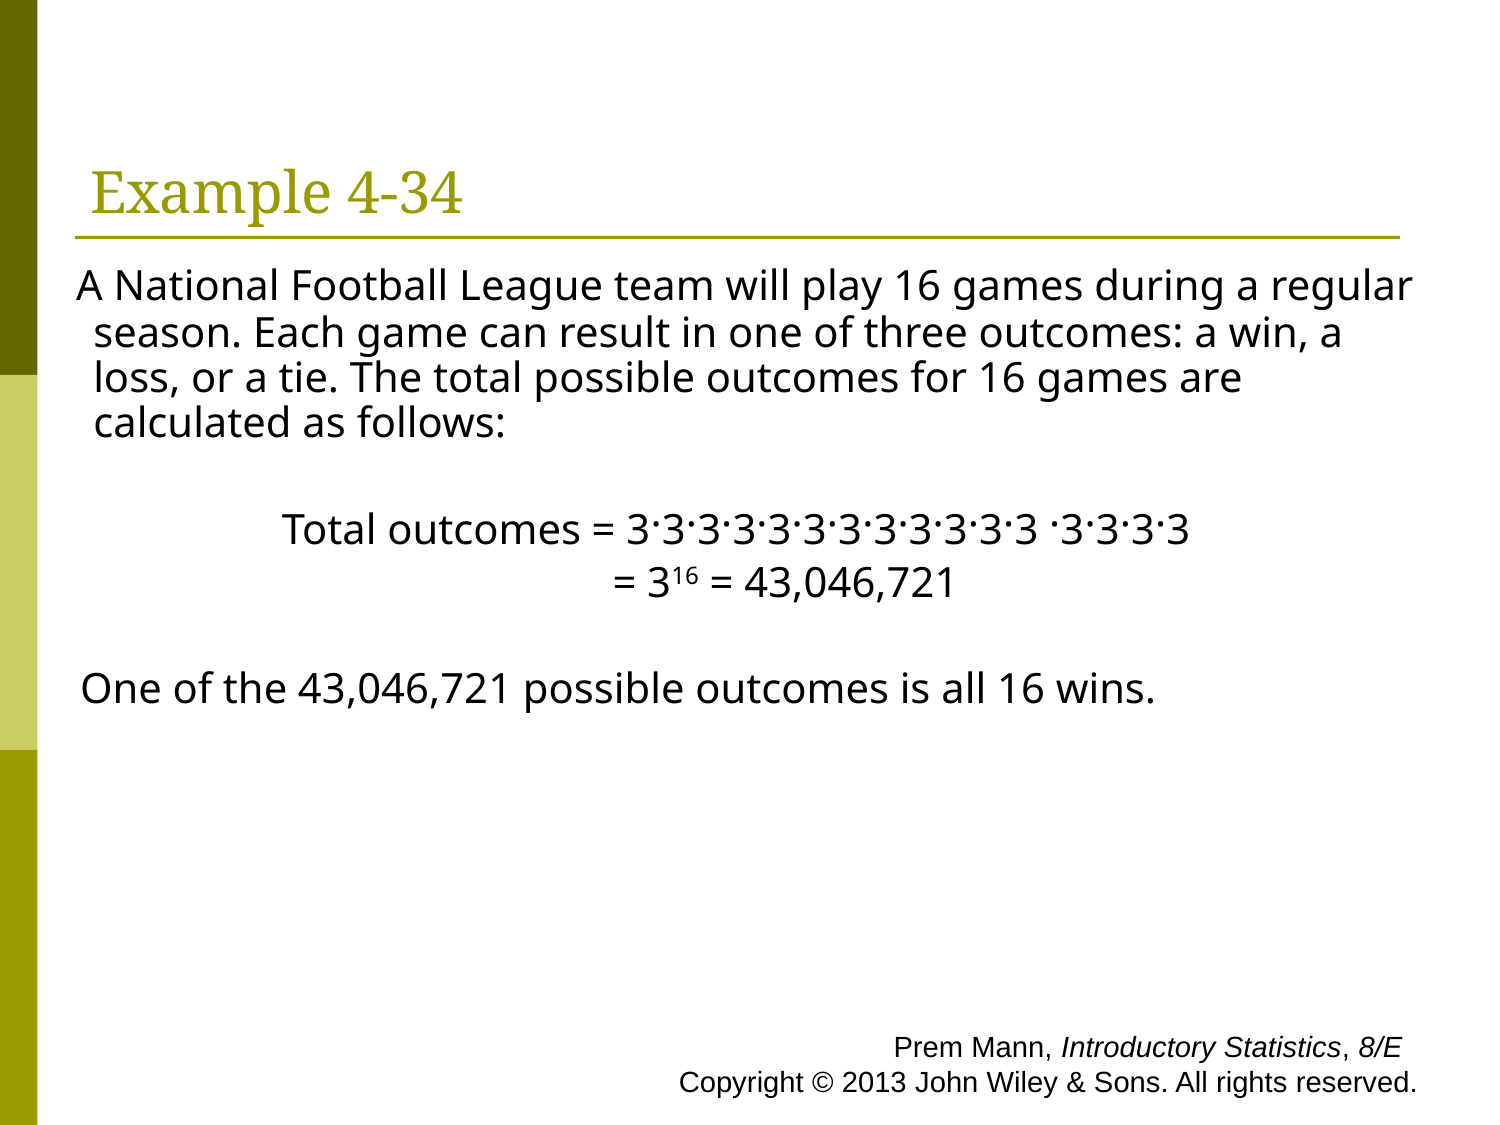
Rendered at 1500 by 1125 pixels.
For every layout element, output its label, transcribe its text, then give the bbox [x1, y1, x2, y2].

text_box Prem Mann, Introductory Statistics, 8/E Copyright © 2013 John Wiley & Sons. All rights reserved. [664, 1020, 1449, 1106]
list A National Football League team will play 16 games during a regular season. Each game can result in one of three outcomes: a win, a loss, or a tie. The total possible outcomes for 16 games are calculated as follows: Total outcomes = 3·3·3·3·3·3·3·3·3·3·3·3 ·3·3·3·3 = 316 = 43,046,721 One of the 43,046,721 possible outcomes is all 16 wins. [22, 249, 1450, 925]
title Example 4-34 [75, 45, 1425, 233]
